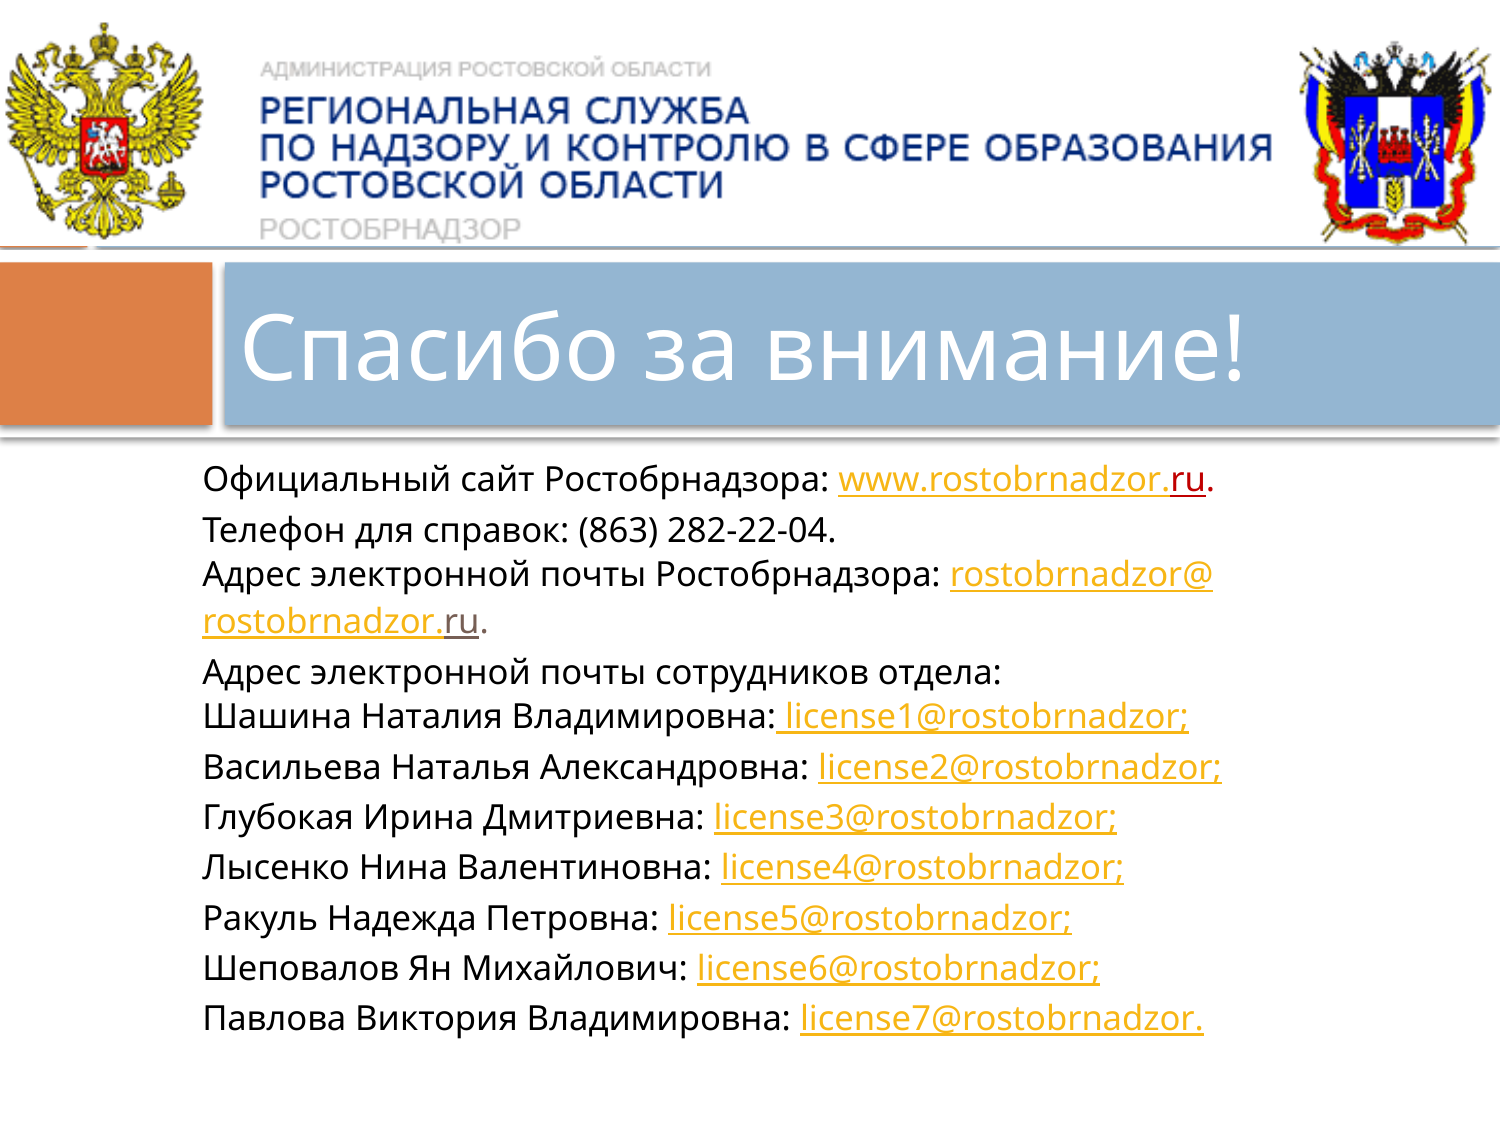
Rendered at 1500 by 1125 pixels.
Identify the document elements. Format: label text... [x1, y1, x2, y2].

picture [0, 17, 1500, 247]
list Официальный сайт Ростобрнадзора: www.rostobrnadzor.ru. Телефон для справок: (863) 282-22-04. Адрес электронной почты Ростобрнадзора: rostobrnadzor@rostobrnadzor.ru. Адрес электронной почты сотрудников отдела: Шашина Наталия Владимировна: license1@rostobrnadzor; Васильева Наталья Александровна: license2@rostobrnadzor; Глубокая Ирина Дмитриевна: license3@rostobrnadzor; Лысенко Нина Валентиновна: license4@rostobrnadzor; Ракуль Надежда Петровна: license5@rostobrnadzor; Шеповалов Ян Михайлович: license6@rostobrnadzor; Павлова Виктория Владимировна: license7@rostobrnadzor. [187, 450, 1454, 1067]
title Спасибо за внимание! [225, 262, 1475, 425]
